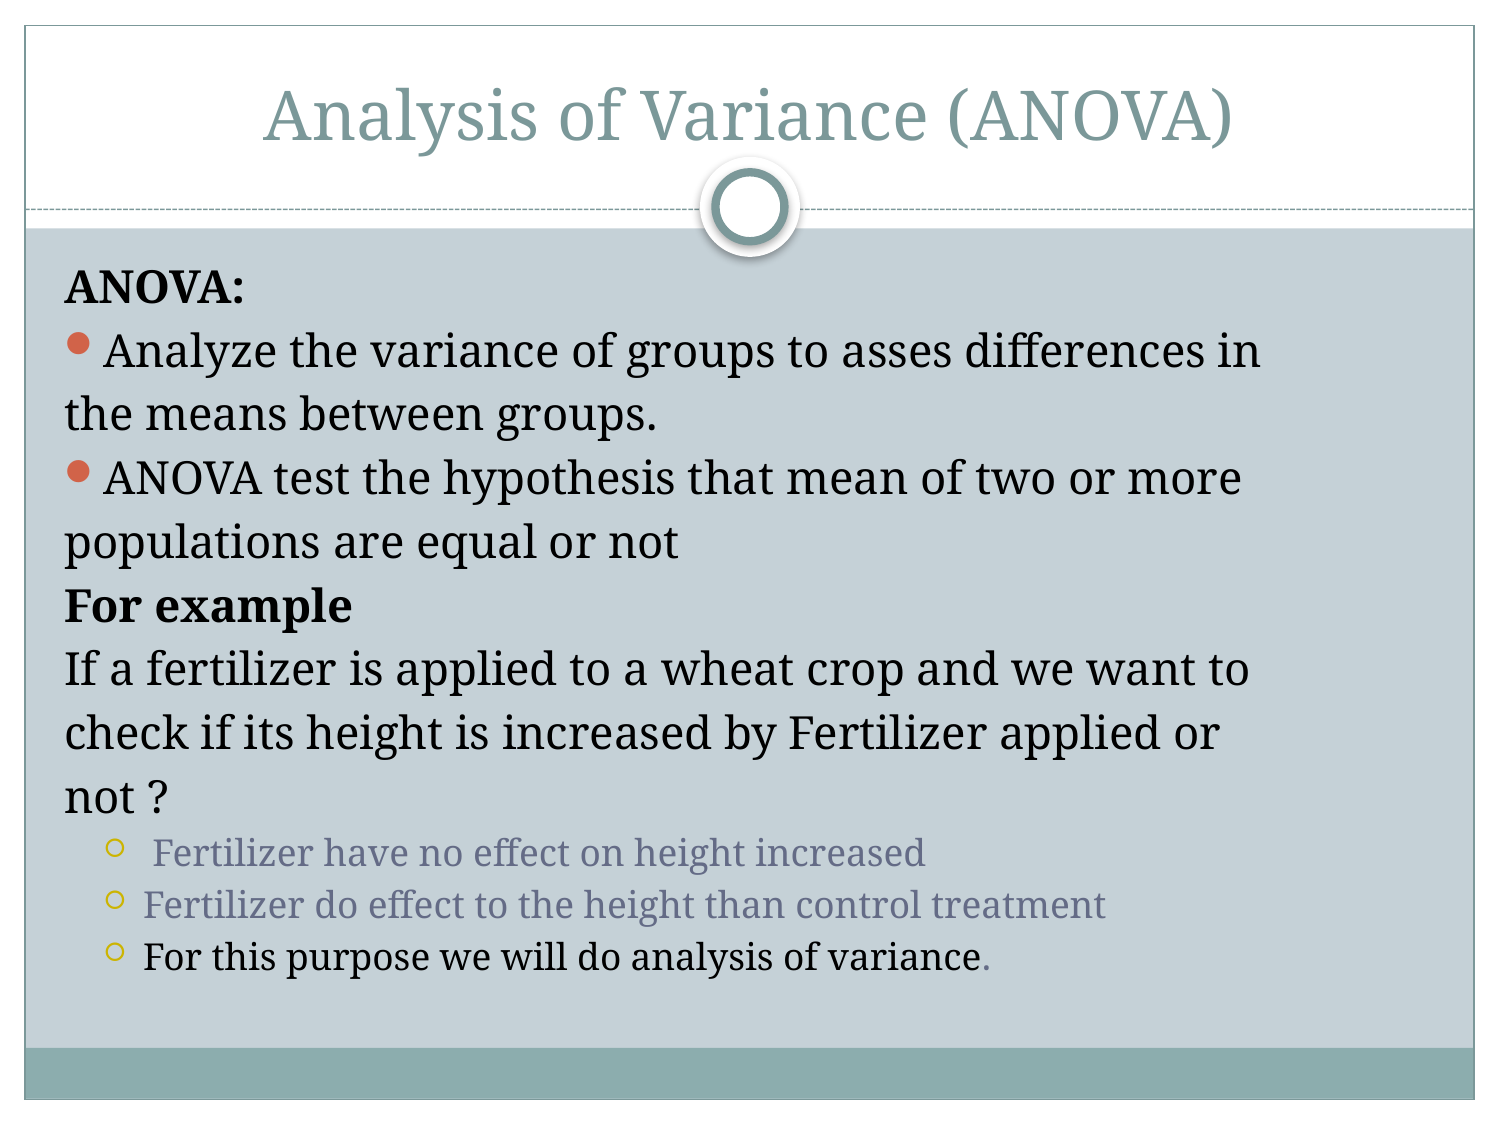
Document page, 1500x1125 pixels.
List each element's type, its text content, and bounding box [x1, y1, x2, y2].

title Analysis of Variance (ANOVA) [49, 37, 1450, 162]
list ANOVA: Analyze the variance of groups to asses differences in the means between groups. ANOVA test the hypothesis that mean of two or more populations are equal or not For example If a fertilizer is applied to a wheat crop and we want to check if its height is increased by Fertilizer applied or not ? Fertilizer have no effect on height increased Fertilizer do effect to the height than control treatment For this purpose we will do analysis of variance. [49, 250, 1445, 1001]
